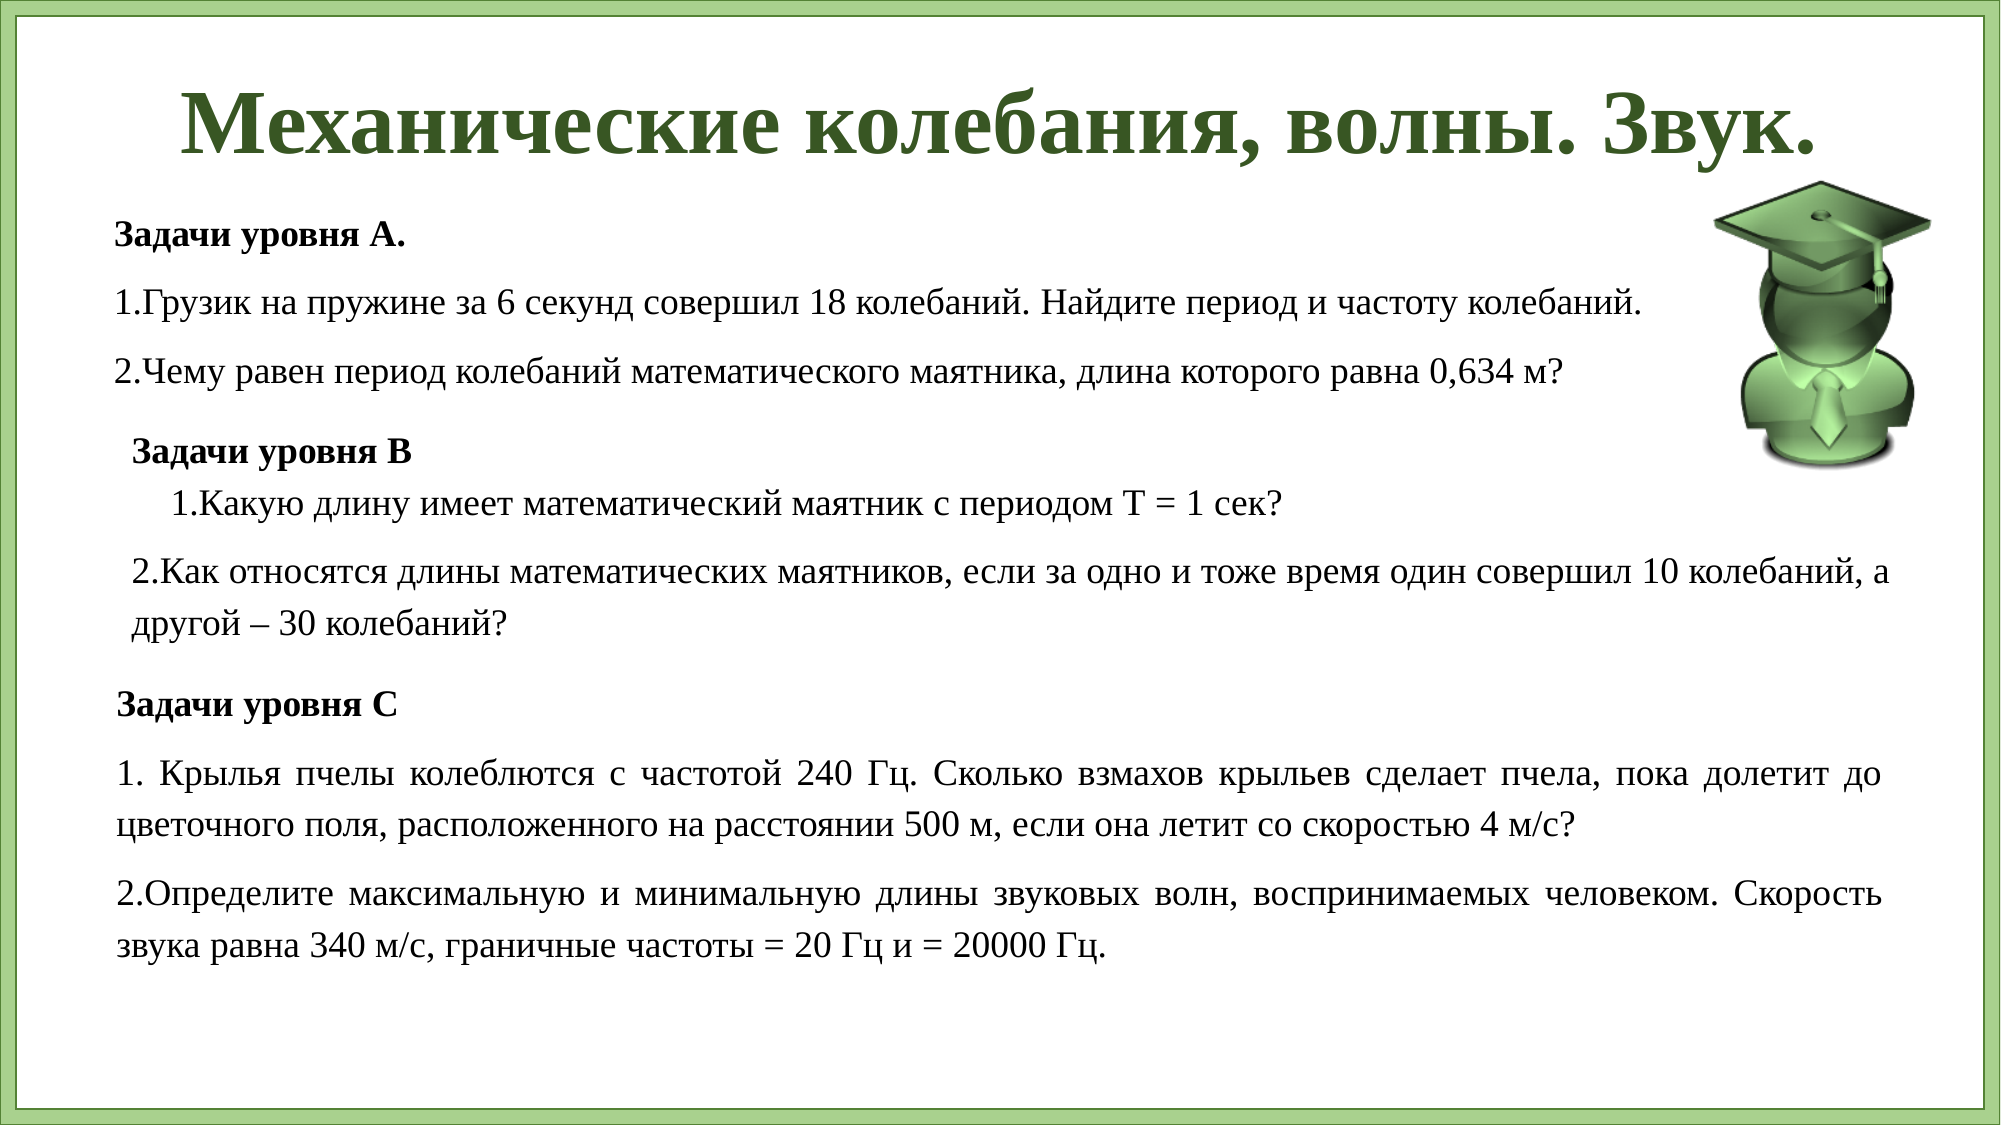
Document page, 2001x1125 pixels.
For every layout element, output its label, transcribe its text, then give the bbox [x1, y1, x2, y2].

text_box Задачи уровня В 1.Какую длину имеет математический маятник с периодом Т = 1 сек? 2.Как относятся длины математических маятников, если за одно и тоже время один совершил 10 колебаний, а другой – 30 колебаний? [116, 412, 1907, 651]
text_box Задачи уровня С 1. Крылья пчелы колеблются с частотой 240 Гц. Сколько взмахов крыльев сделает пчела, пока долетит до цветочного поля, расположенного на расстоянии 500 м, если она летит со скоростью 4 м/с? 2.Определите максимальную и минимальную длины звуковых волн, воспринимаемых человеком. Скорость звука равна 340 м/с, граничные частоты = 20 Гц и = 20000 Гц. [101, 665, 1899, 972]
title Механические колебания, волны. Звук. [137, 59, 1863, 194]
picture [1672, 176, 1967, 471]
text_box Задачи уровня А. 1.Грузик на пружине за 6 секунд совершил 18 колебаний. Найдите период и частоту колебаний. 2.Чему равен период колебаний математического маятника, длина которого равна 0,634 м? [99, 194, 1672, 399]
